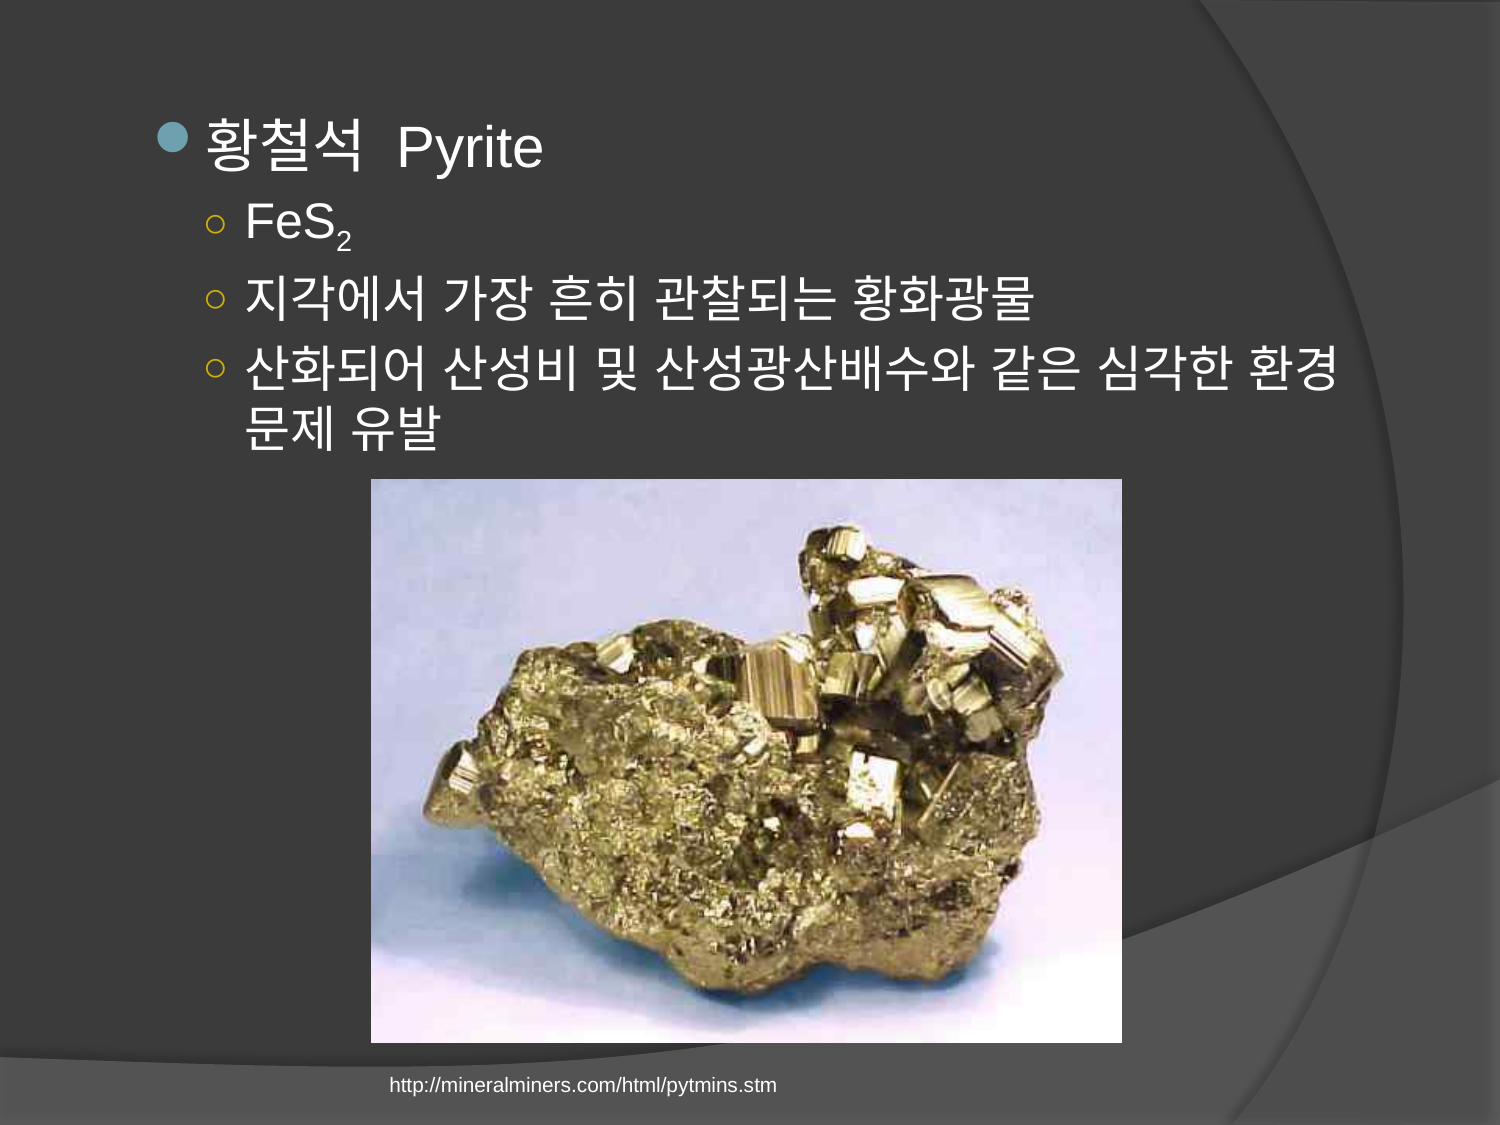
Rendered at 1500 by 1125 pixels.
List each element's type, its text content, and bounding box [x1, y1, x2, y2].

list 황철석 Pyrite FeS2 지각에서 가장 흔히 관찰되는 황화광물 산화되어 산성비 및 산성광산배수와 같은 심각한 환경 문제 유발 [64, 101, 1412, 480]
text_box http://mineralminers.com/html/pytmins.stm [374, 1064, 793, 1105]
picture [371, 479, 1123, 1043]
